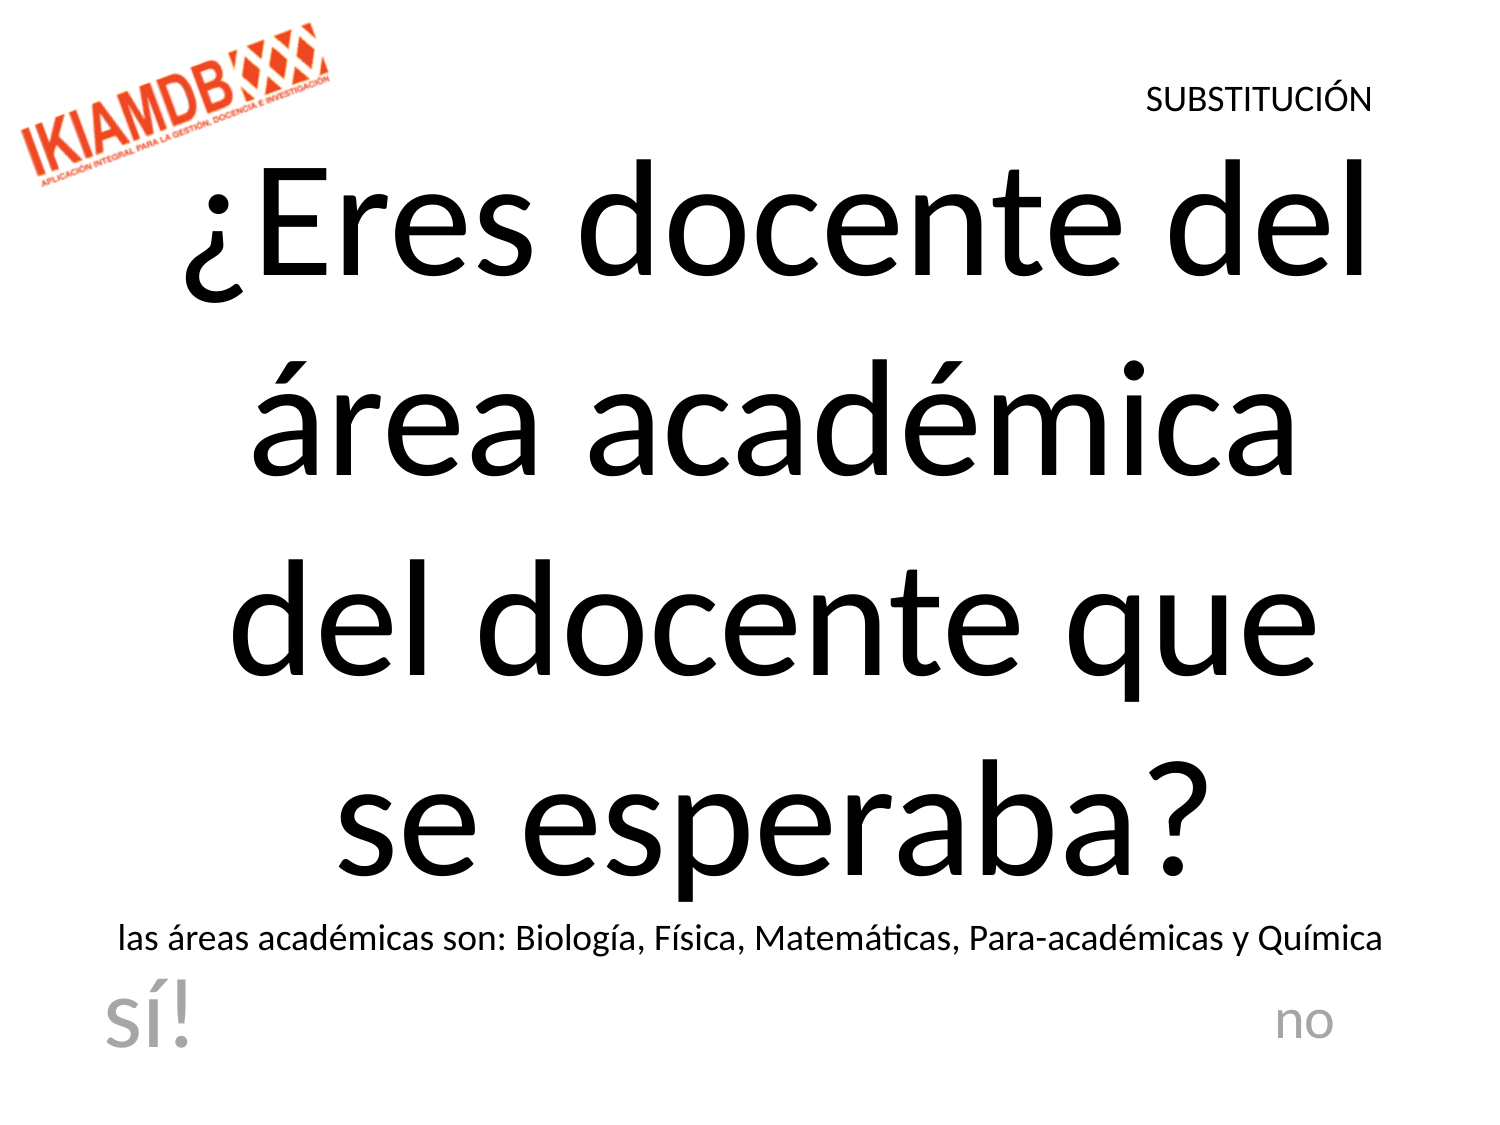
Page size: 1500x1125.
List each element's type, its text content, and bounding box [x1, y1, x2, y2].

text_box ¿Eres docente del área académica del docente que se esperaba? [150, 101, 1400, 905]
text_box sí! [89, 940, 214, 1076]
picture [189, 21, 328, 66]
picture [19, 99, 150, 190]
text_box SUBSTITUCIÓN [100, 66, 1388, 127]
text_box las áreas académicas son: Biología, Física, Matemáticas, Para-académicas y Química [102, 905, 1400, 965]
text_box no [1259, 972, 1351, 1058]
